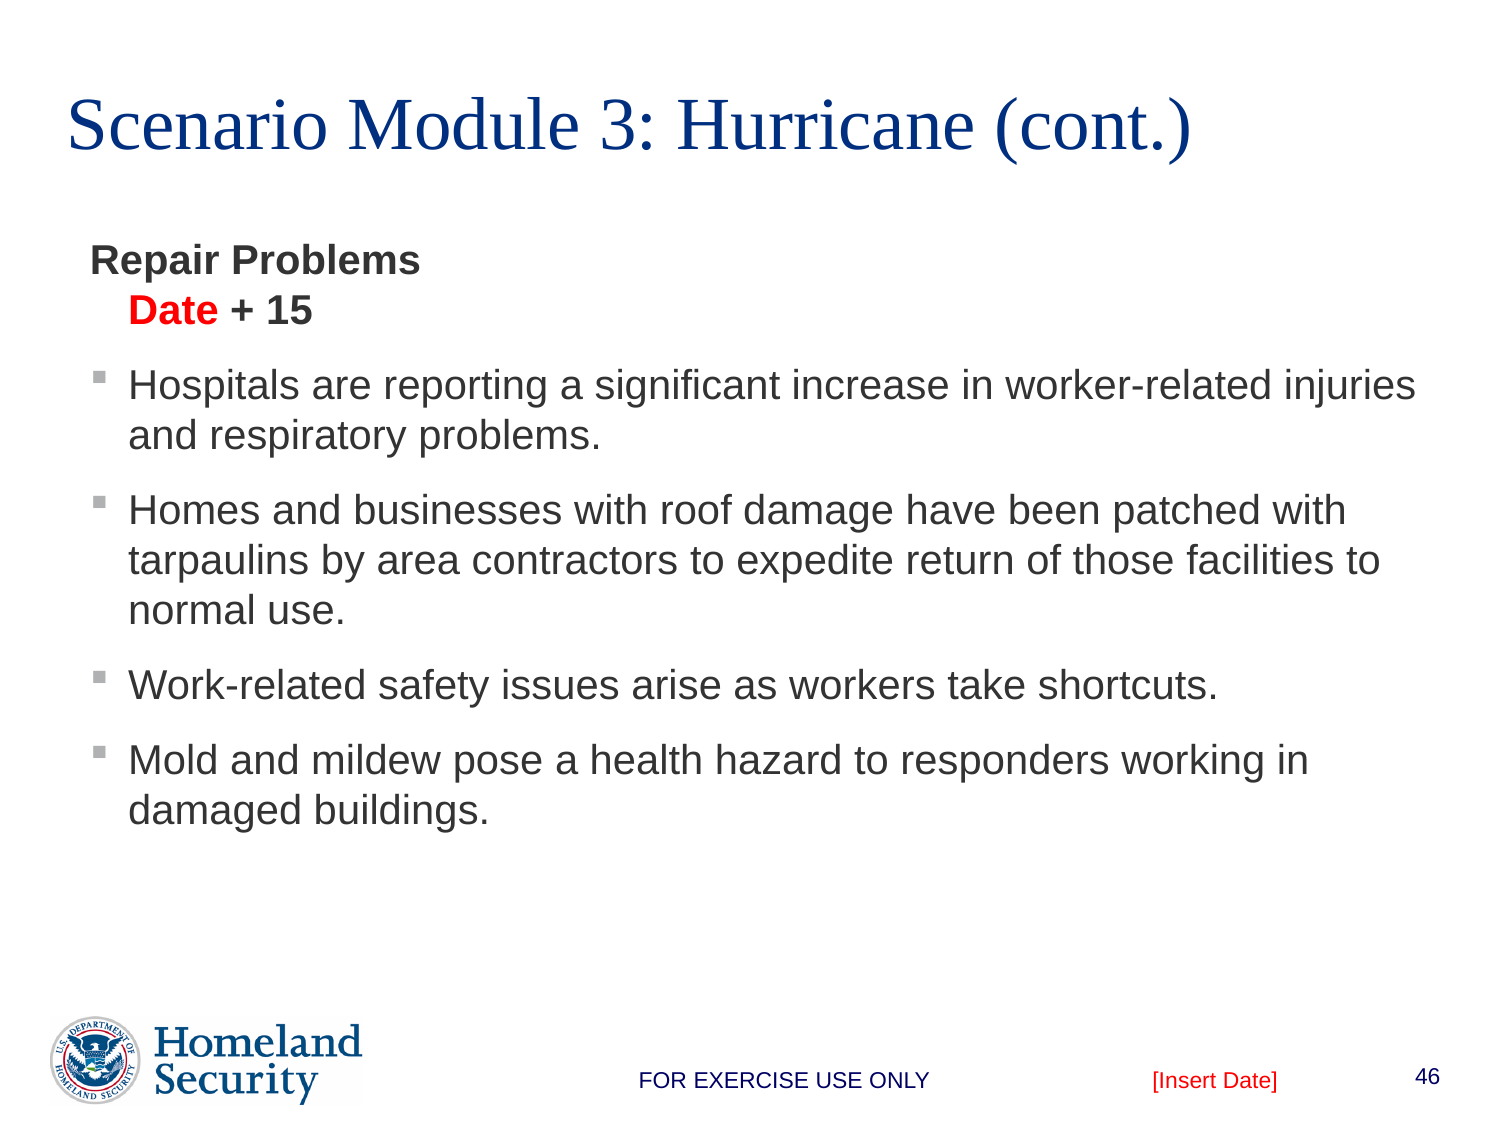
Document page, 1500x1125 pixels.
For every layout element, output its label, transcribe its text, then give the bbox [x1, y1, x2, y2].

slide_number 46 [1399, 1053, 1476, 1097]
picture [50, 1016, 363, 1105]
title Scenario Module 3: Hurricane (cont.) [51, 0, 1278, 173]
list Repair Problems Date + 15 Hospitals are reporting a significant increase in worker-related injuries and respiratory problems. Homes and businesses with roof damage have been patched with tarpaulins by area contractors to expedite return of those facilities to normal use. Work-related safety issues arise as workers take shortcuts. Mold and mildew pose a health hazard to responders working in damaged buildings. [75, 224, 1463, 968]
